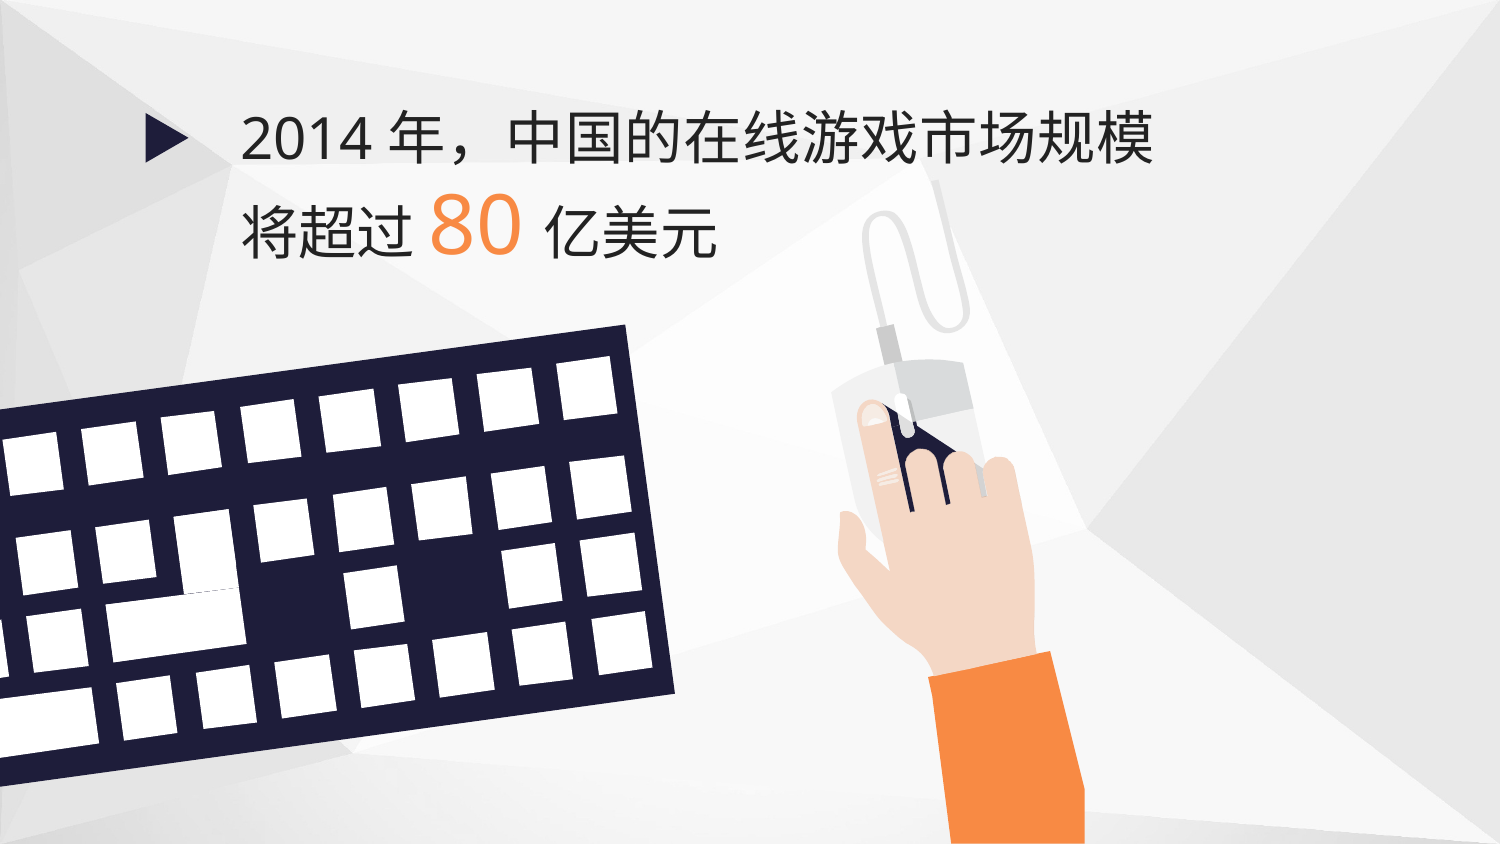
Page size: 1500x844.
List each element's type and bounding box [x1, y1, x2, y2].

picture [0, 0, 1500, 844]
text_box [0, 324, 676, 787]
text_box [830, 179, 1085, 844]
